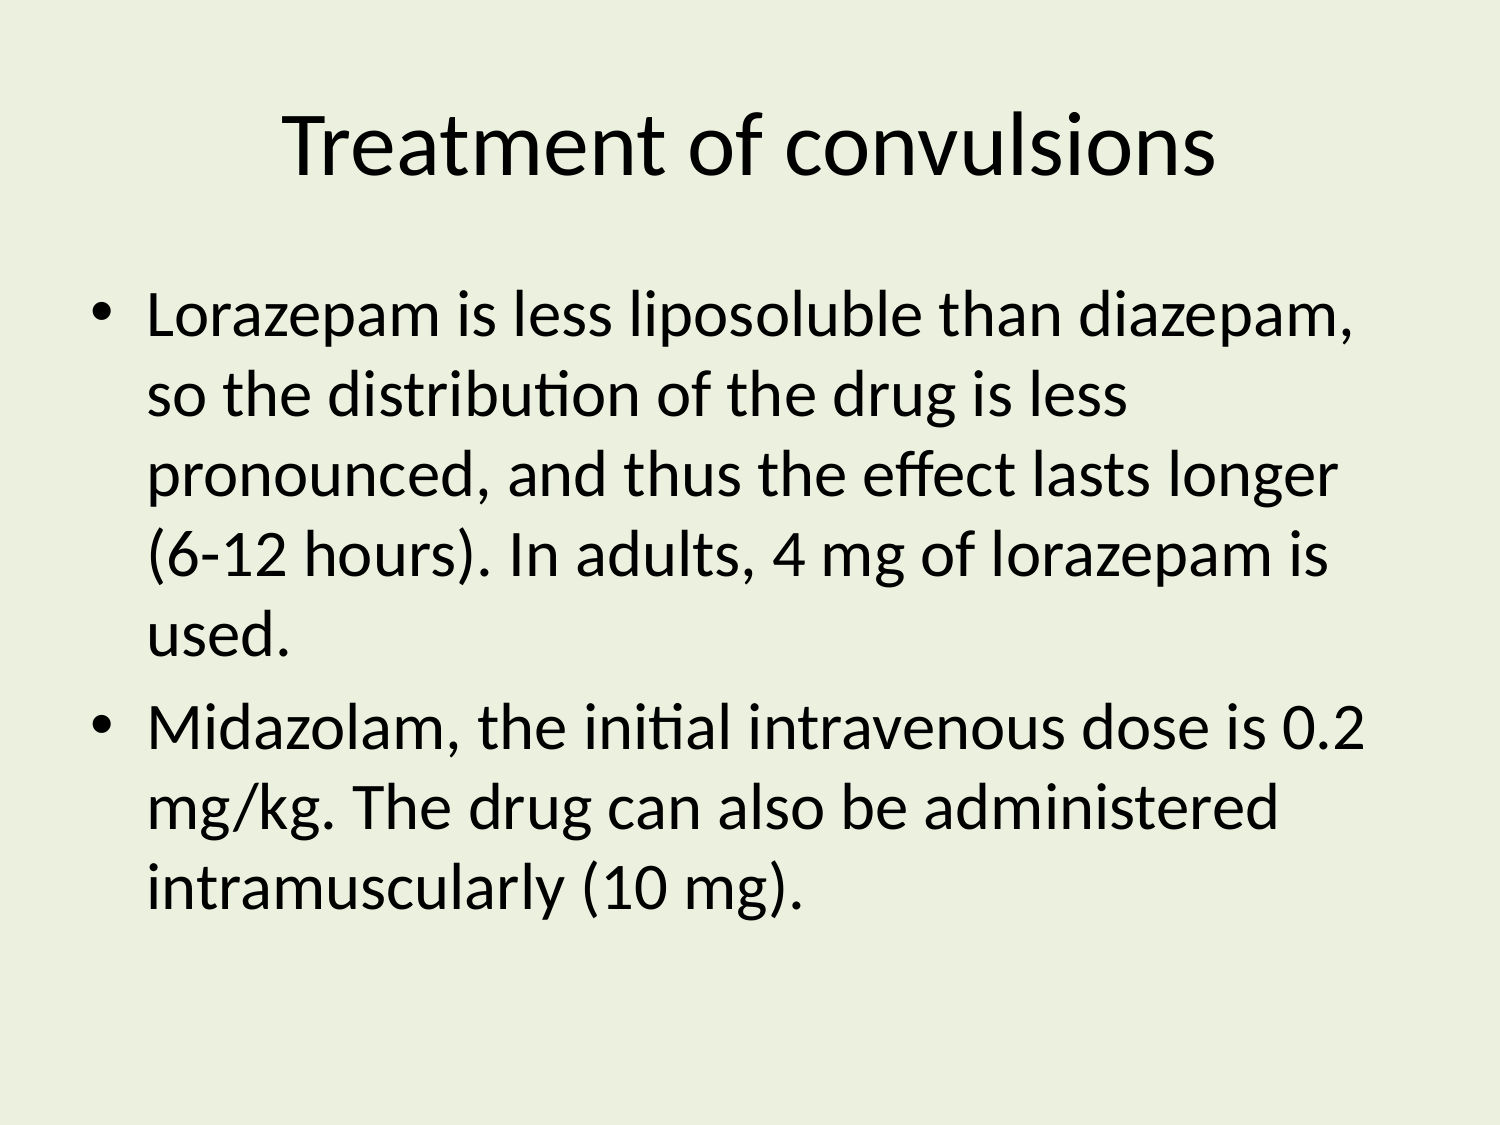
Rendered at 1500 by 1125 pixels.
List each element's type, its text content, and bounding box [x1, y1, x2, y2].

list Lorazepam is less liposoluble than diazepam, so the distribution of the drug is less pronounced, and thus the effect lasts longer (6-12 hours). In adults, 4 mg of lorazepam is used. Midazolam, the initial intravenous dose is 0.2 mg/kg. The drug can also be administered intramuscularly (10 mg). [75, 262, 1425, 1005]
title Treatment of convulsions [75, 45, 1425, 233]
